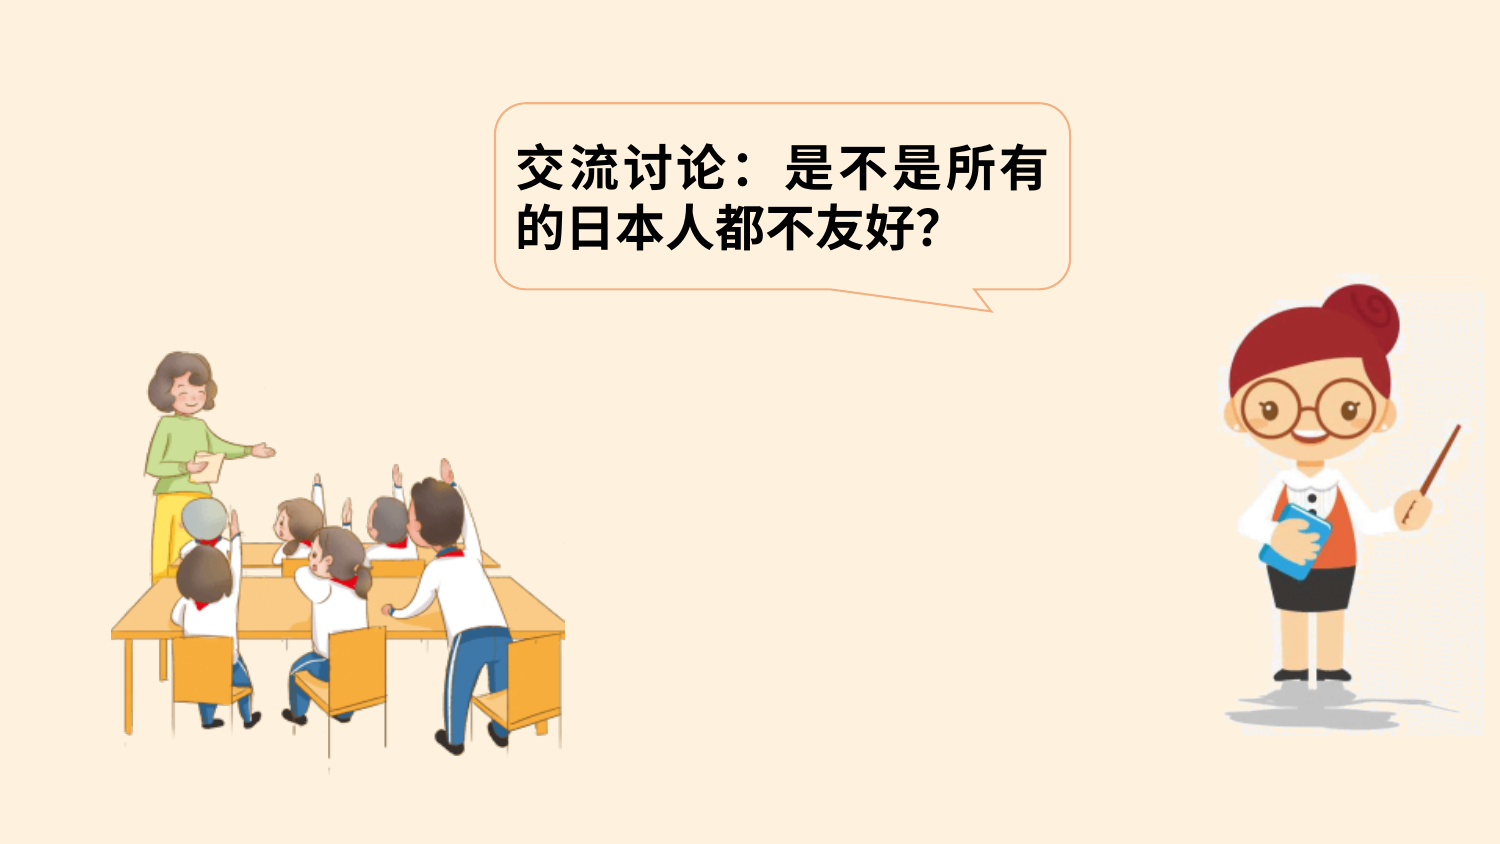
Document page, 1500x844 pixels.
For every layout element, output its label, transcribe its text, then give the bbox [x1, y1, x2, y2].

text_box 交流讨论：是不是所有的日本人都不友好？ [493, 102, 1072, 313]
picture [0, 0, 1500, 844]
